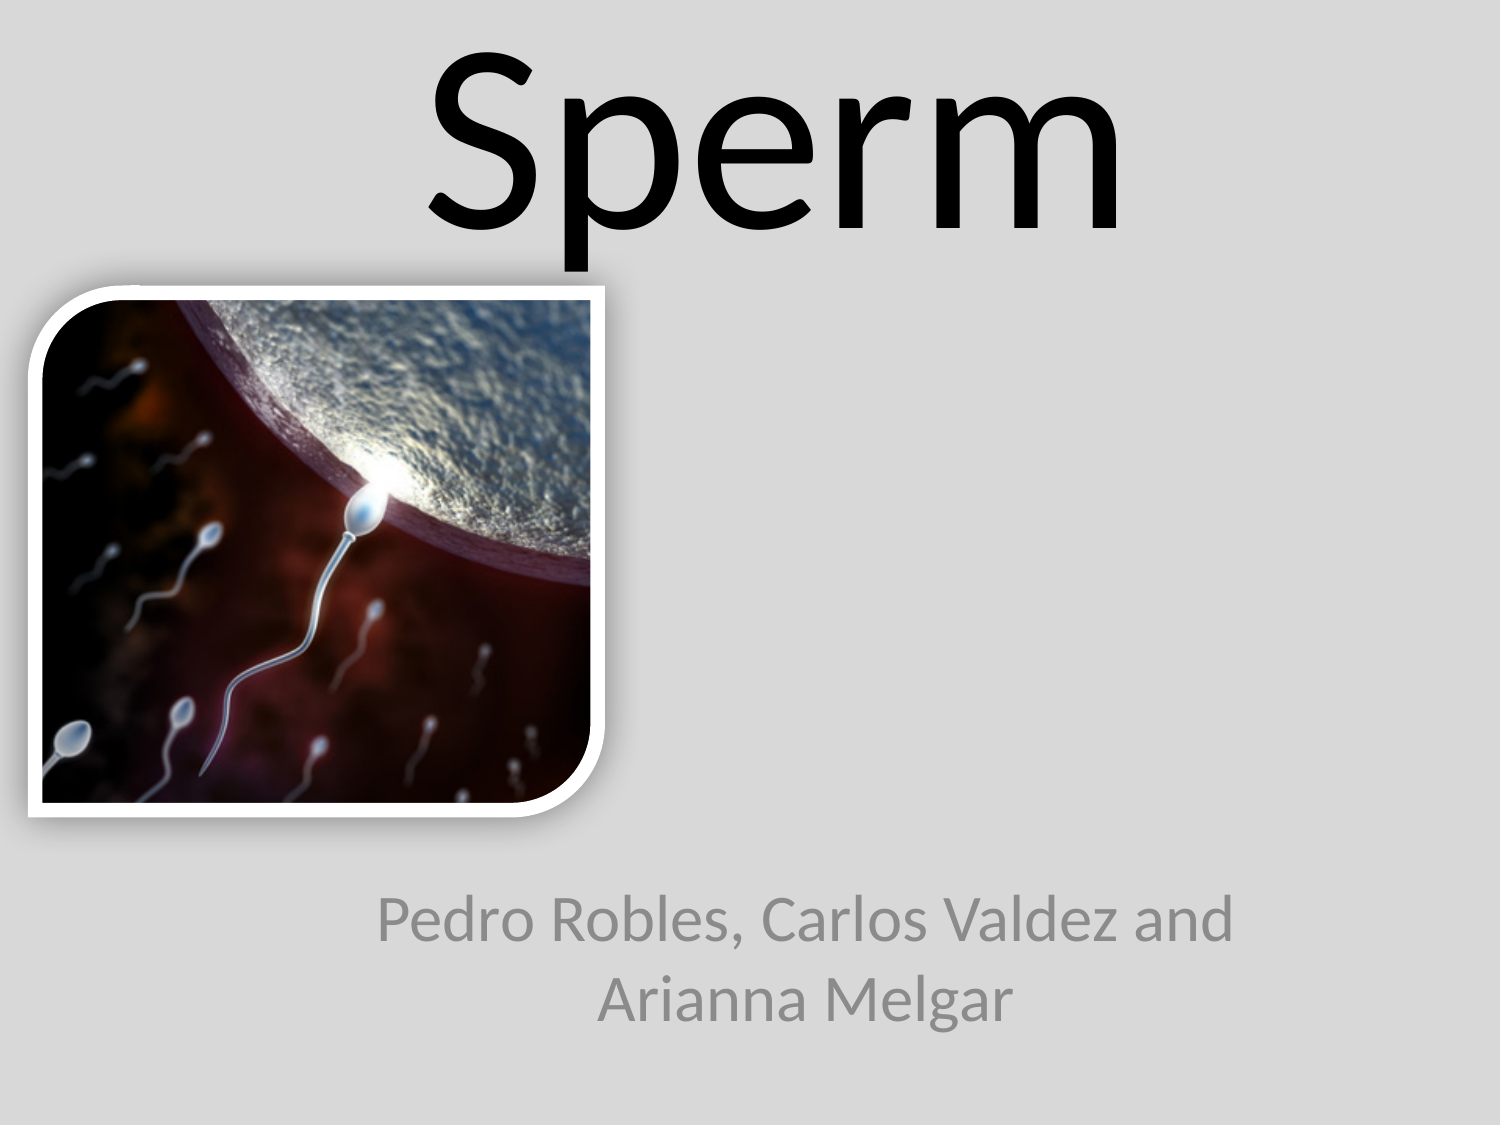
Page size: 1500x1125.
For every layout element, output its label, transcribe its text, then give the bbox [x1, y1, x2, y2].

title Sperm [140, 0, 1416, 242]
subtitle Pedro Robles, Carlos Valdez and Arianna Melgar [281, 867, 1332, 1125]
picture [34, 292, 598, 811]
